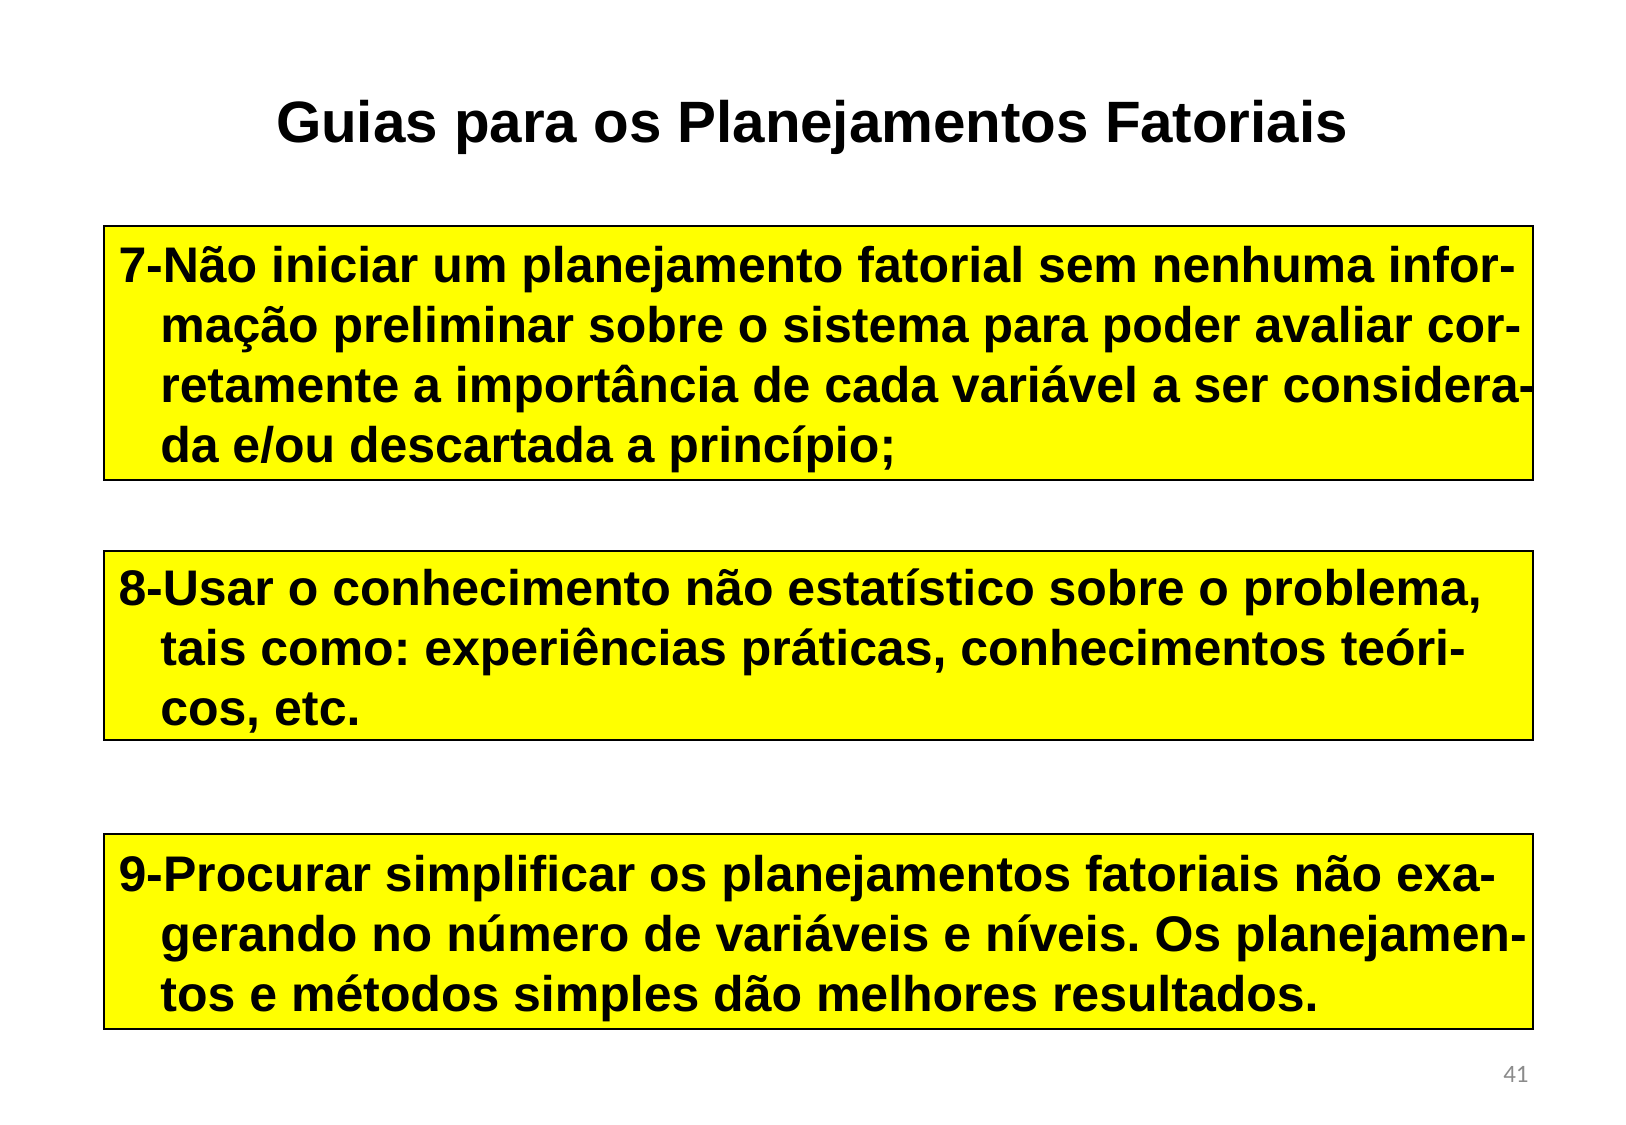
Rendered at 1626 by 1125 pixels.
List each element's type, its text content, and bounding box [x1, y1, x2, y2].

text_box 8-Usar o conhecimento não estatístico sobre o problema, tais como: experiências práticas, conhecimentos teóri- cos, etc. [103, 550, 1533, 740]
text_box 7-Não iniciar um planejamento fatorial sem nenhuma infor- mação preliminar sobre o sistema para poder avaliar cor- retamente a importância de cada variável a ser considera- da e/ou descartada a princípio; [103, 225, 1533, 480]
text_box 9-Procurar simplificar os planejamentos fatoriais não exa- gerando no número de variáveis e níveis. Os planejamen- tos e métodos simples dão melhores resultados. [103, 834, 1533, 1029]
text_box Guias para os Planejamentos Fatoriais [233, 78, 1392, 161]
slide_number 41 [1164, 1042, 1544, 1103]
